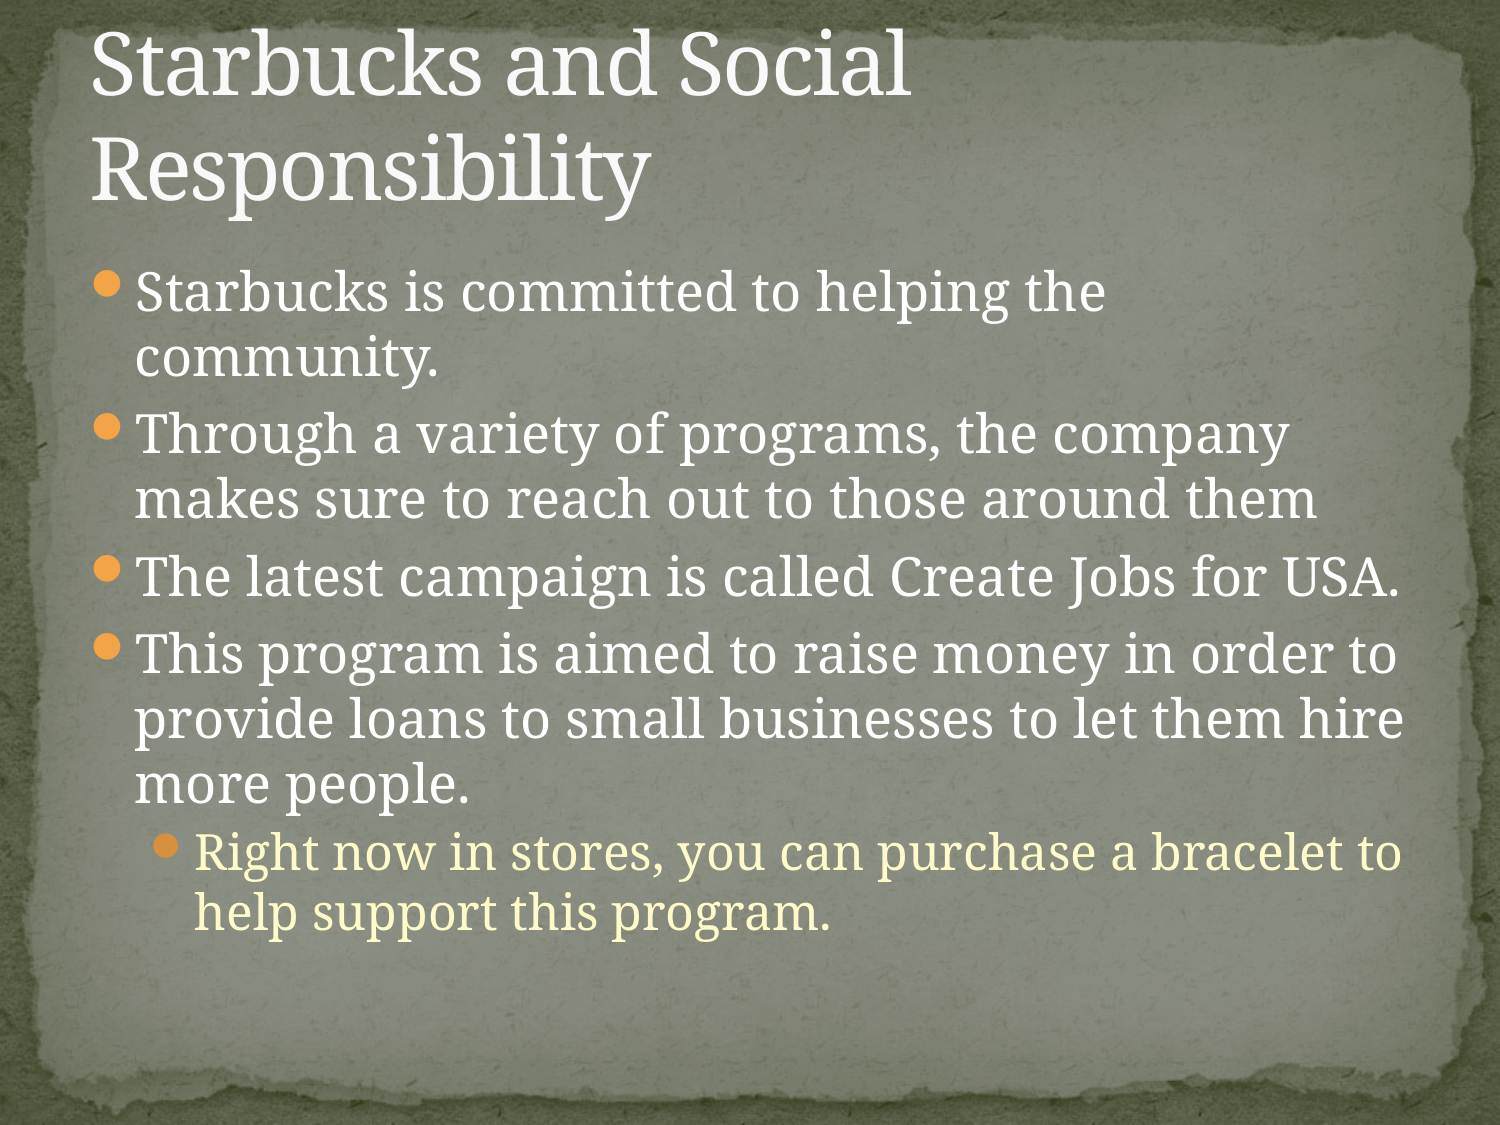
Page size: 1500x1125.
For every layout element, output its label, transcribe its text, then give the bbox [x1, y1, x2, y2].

list Starbucks is committed to helping the community. Through a variety of programs, the company makes sure to reach out to those around them The latest campaign is called Create Jobs for USA. This program is aimed to raise money in order to provide loans to small businesses to let them hire more people. Right now in stores, you can purchase a bracelet to help support this program. [75, 249, 1425, 1000]
title Starbucks and Social Responsibility [74, 24, 1425, 225]
